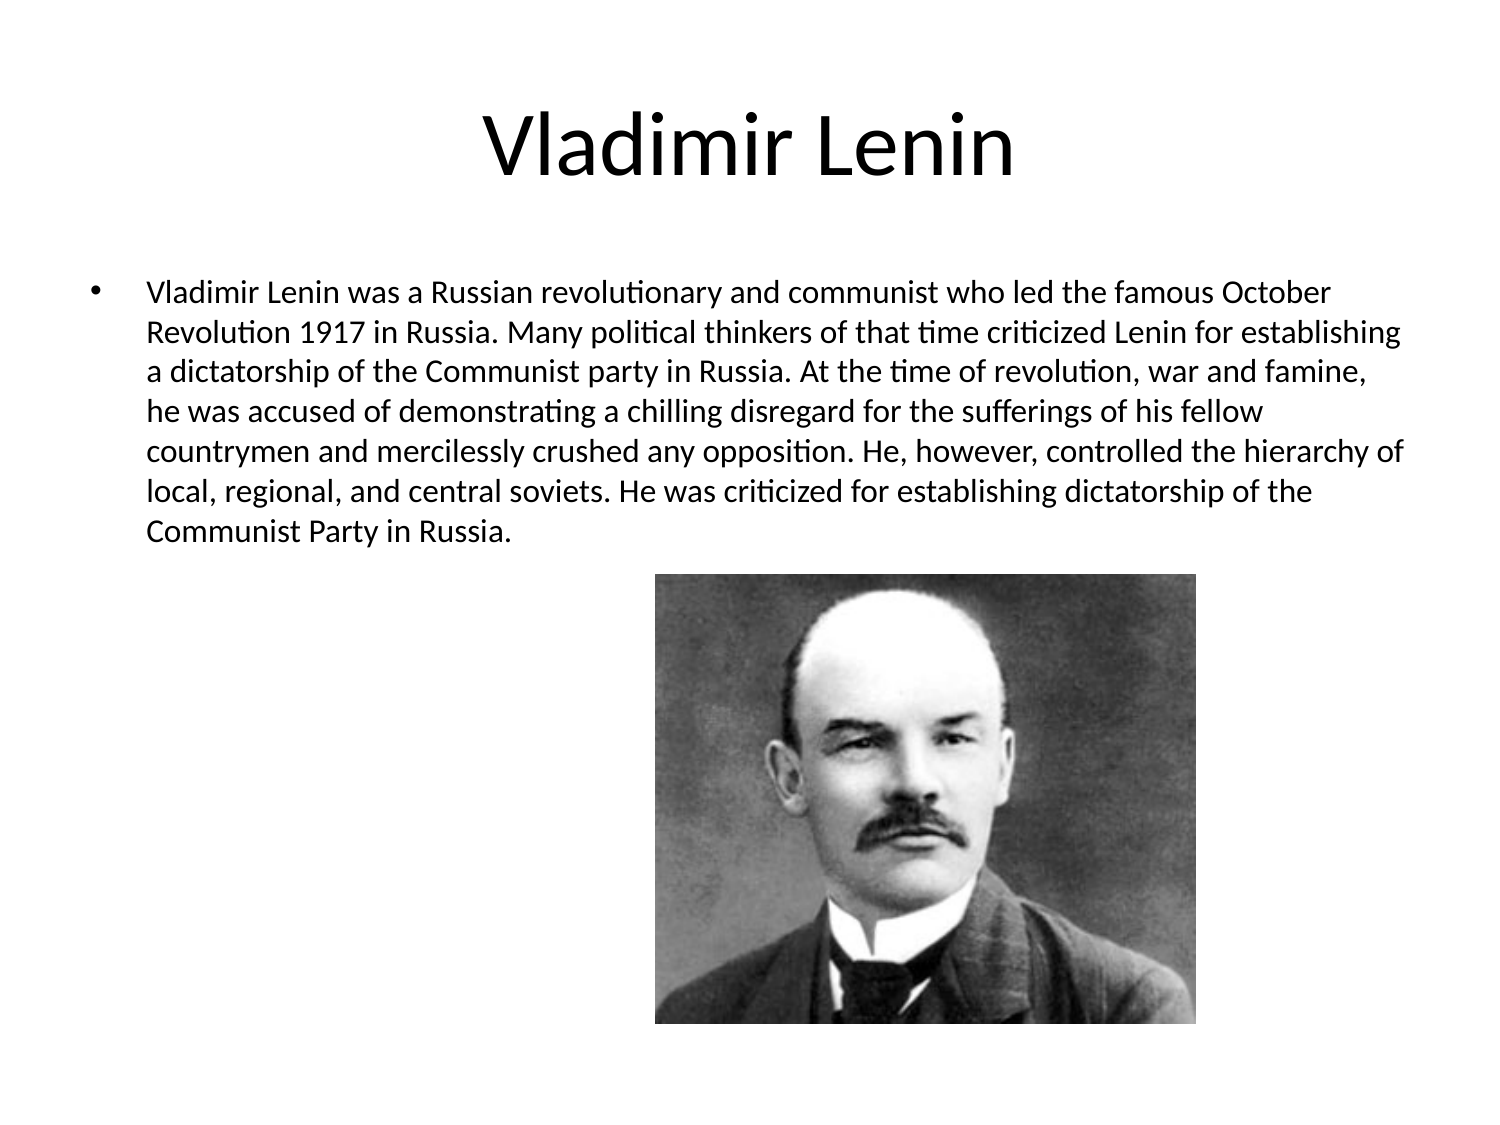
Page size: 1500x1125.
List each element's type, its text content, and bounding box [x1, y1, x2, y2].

title Vladimir Lenin [75, 45, 1425, 233]
list Vladimir Lenin was a Russian revolutionary and communist who led the famous October Revolution 1917 in Russia. Many political thinkers of that time criticized Lenin for establishing a dictatorship of the Communist party in Russia. At the time of revolution, war and famine, he was accused of demonstrating a chilling disregard for the sufferings of his fellow countrymen and mercilessly crushed any opposition. He, however, controlled the hierarchy of local, regional, and central soviets. He was criticized for establishing dictatorship of the Communist Party in Russia. [75, 262, 1425, 1005]
picture [655, 574, 1196, 1025]
